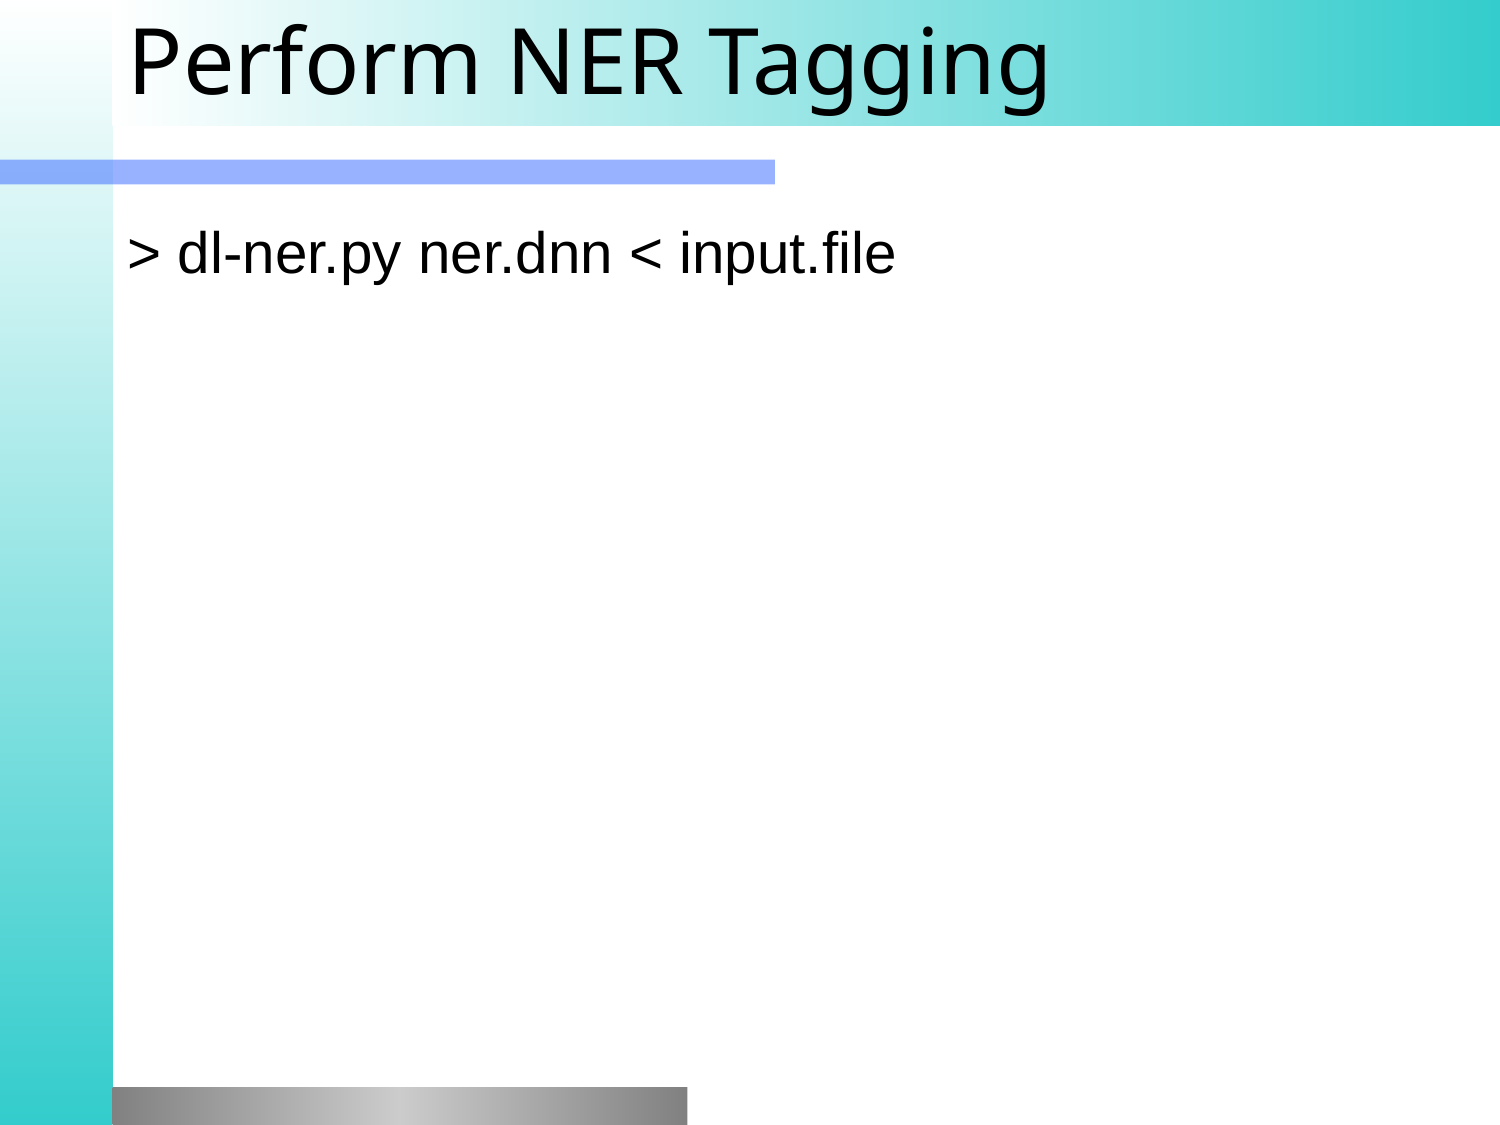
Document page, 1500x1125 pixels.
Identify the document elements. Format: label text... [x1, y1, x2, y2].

title Perform NER Tagging [112, 0, 1500, 121]
list > dl-ner.py ner.dnn < input.file [112, 207, 1388, 1073]
